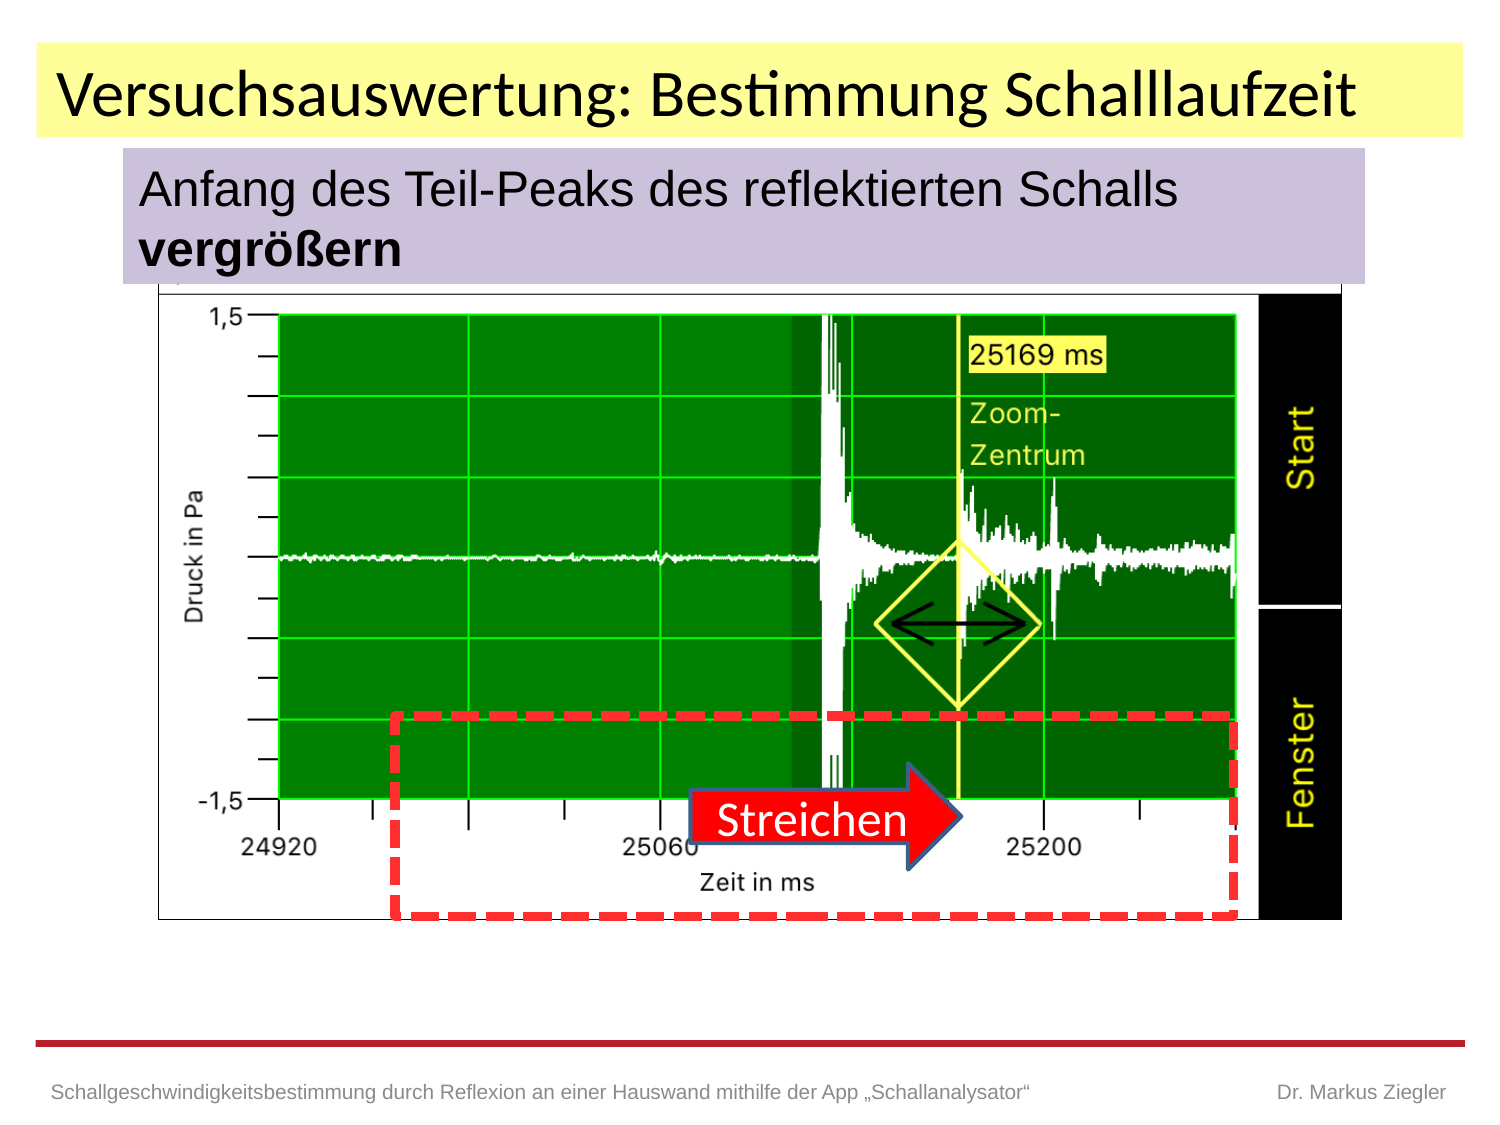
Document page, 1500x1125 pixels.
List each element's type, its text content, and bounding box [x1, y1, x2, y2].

footer Schallgeschwindigkeitsbestimmung durch Reflexion an einer Hauswand mithilfe der App „Schallanalysator“ Dr. Markus Ziegler [35, 1061, 1471, 1122]
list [158, 252, 1342, 920]
title Versuchsauswertung: Bestimmung Schalllaufzeit [41, 42, 1459, 149]
text_box Anfang des Teil-Peaks des reflektierten Schalls vergrößern [123, 148, 1365, 284]
